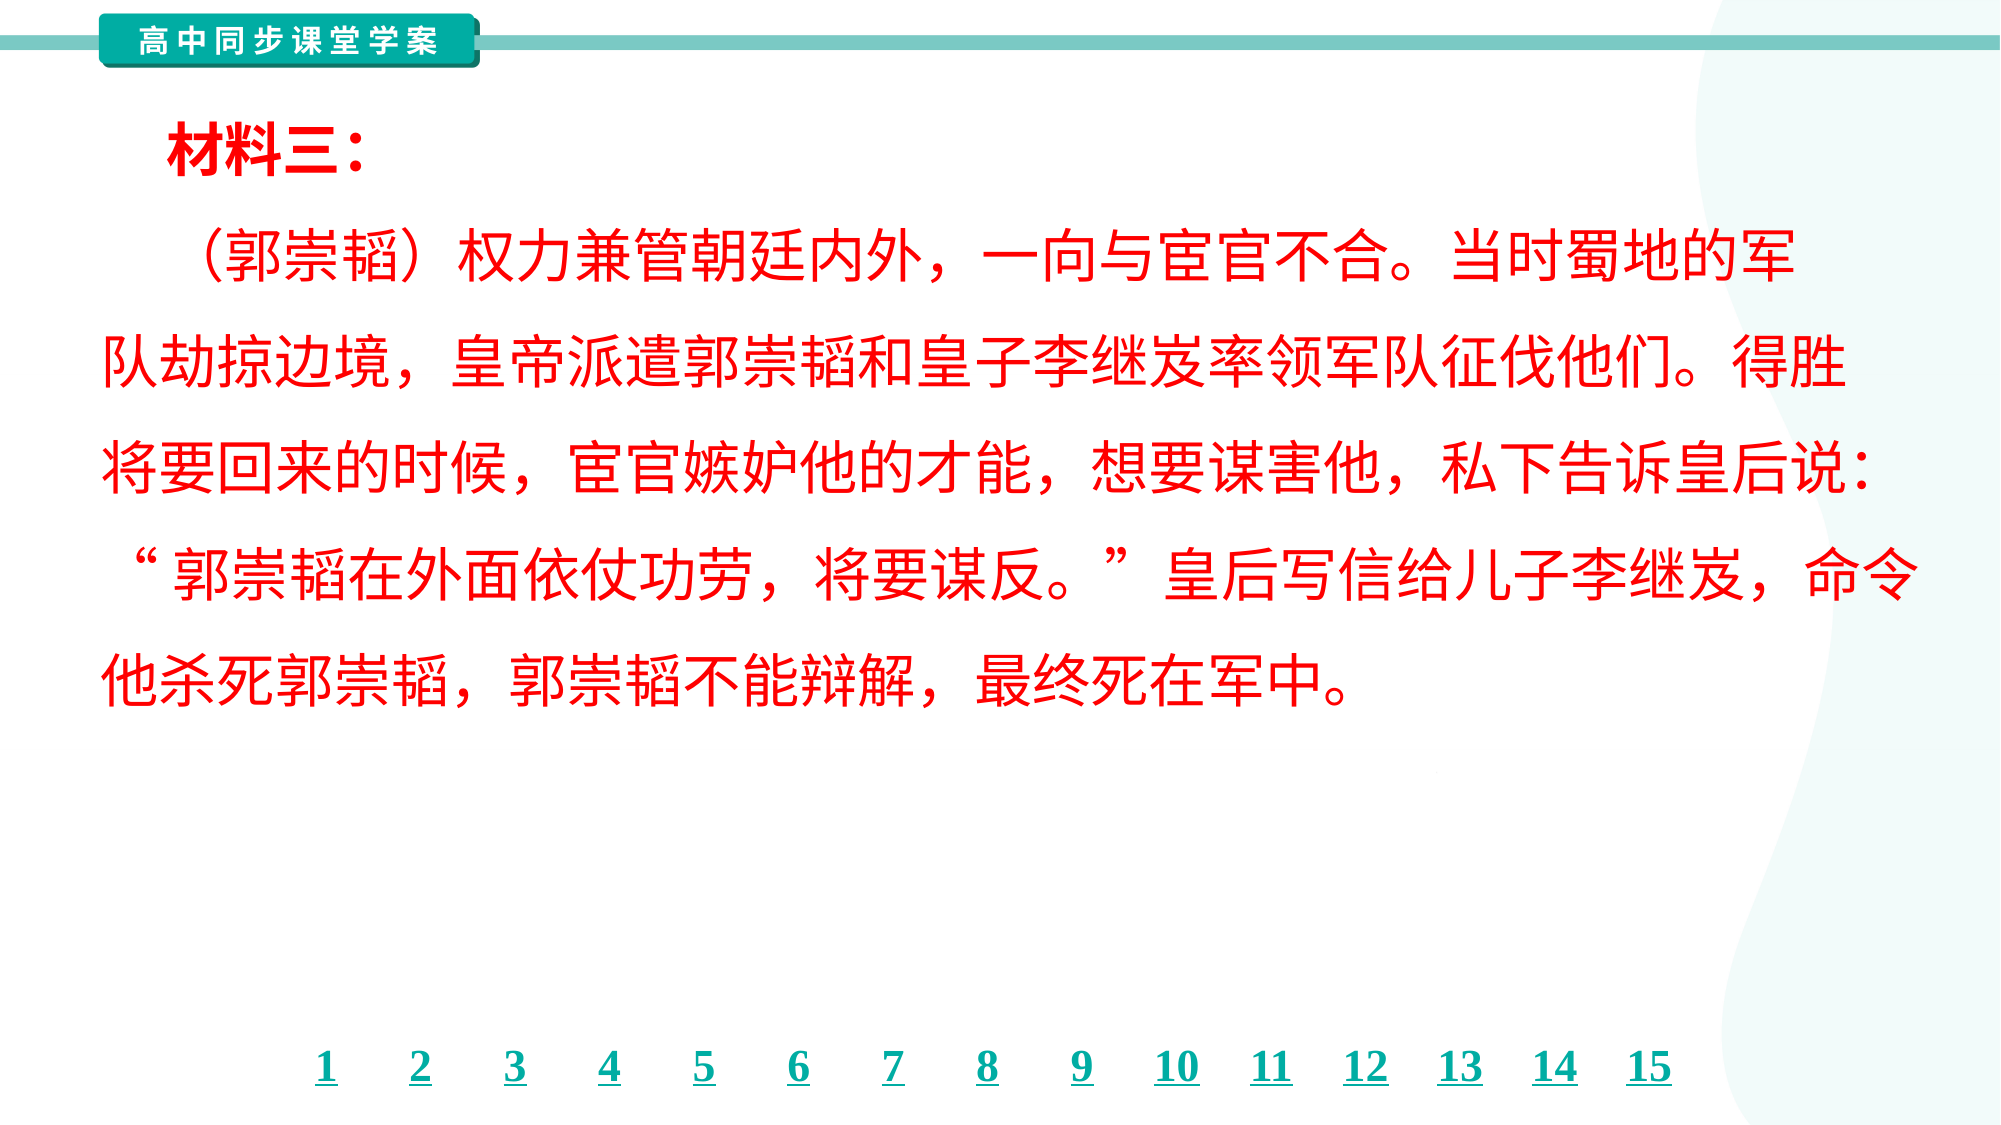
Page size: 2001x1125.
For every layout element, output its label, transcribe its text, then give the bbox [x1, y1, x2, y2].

text_box 材料三： （郭崇韬）权力兼管朝廷内外，一向与宦官不合。当时蜀地的军 队劫掠边境，皇帝派遣郭崇韬和皇子李继岌率领军队征伐他们。得胜 将要回来的时候，宦官嫉妒他的才能，想要谋害他，私下告诉皇后说： “郭崇韬在外面依仗功劳，将要谋反。”皇后写信给儿子李继岌，命令 他杀死郭崇韬，郭崇韬不能辩解，最终死在军中。 [100, 76, 1899, 715]
picture [0, 0, 2000, 1125]
